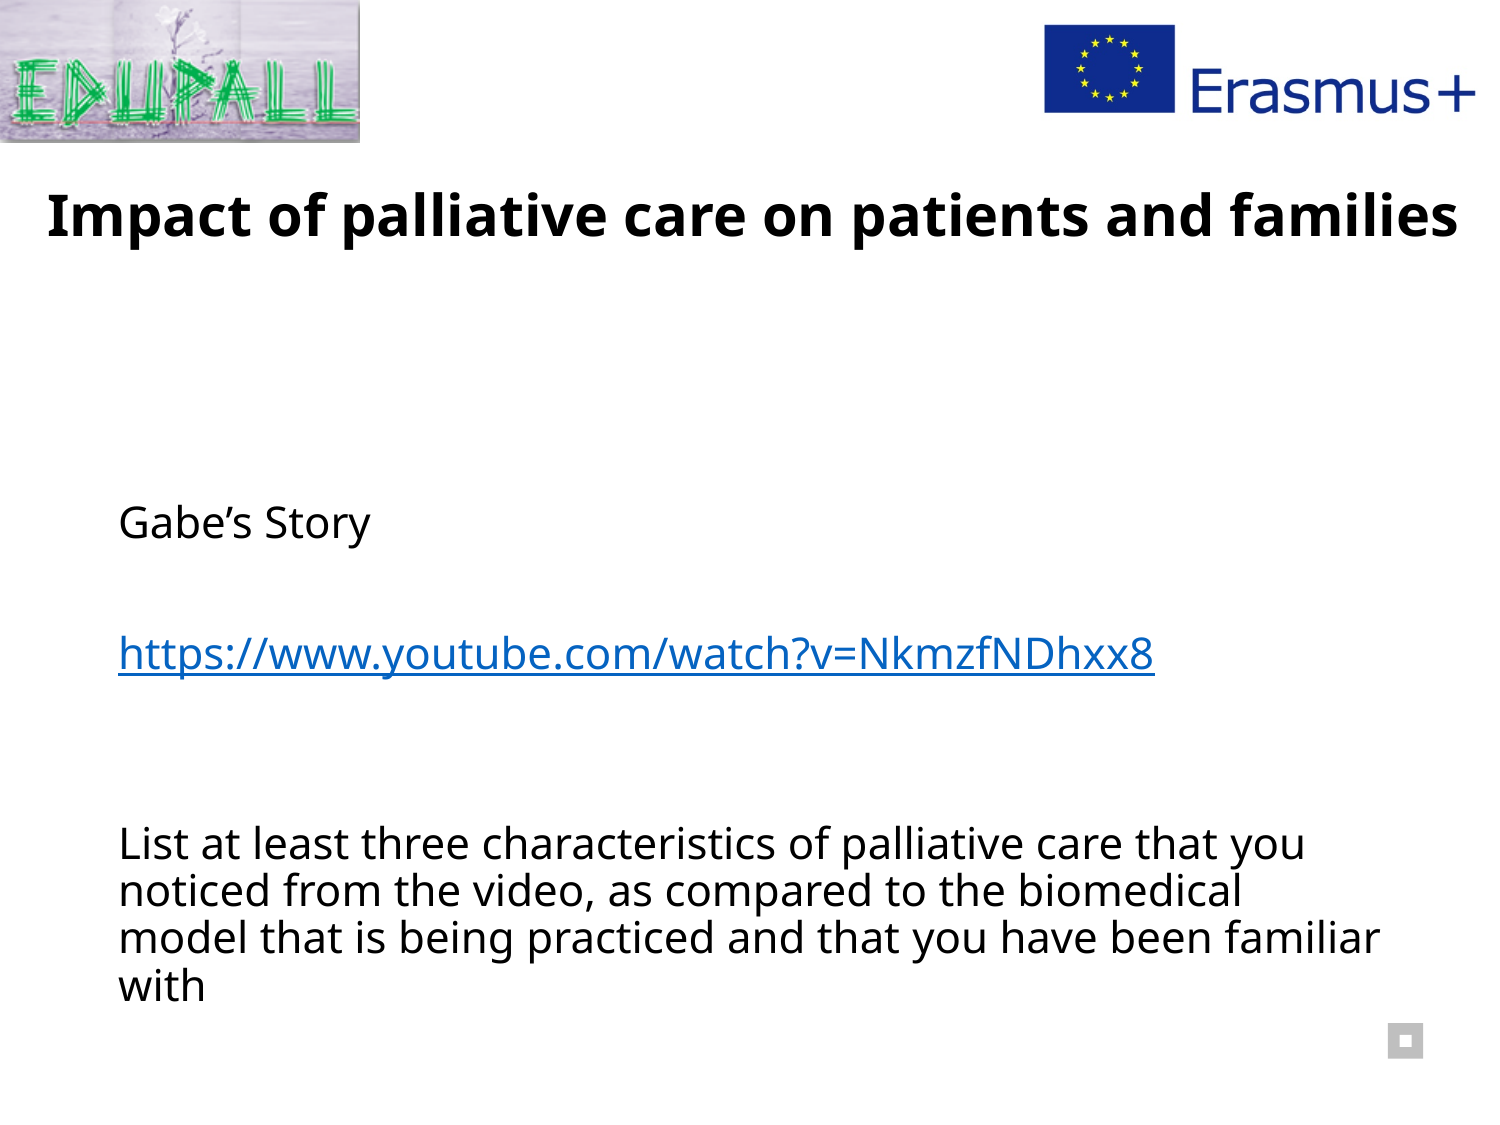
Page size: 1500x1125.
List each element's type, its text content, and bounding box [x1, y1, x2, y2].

title Impact of palliative care on patients and families [32, 148, 1481, 289]
picture [0, 0, 360, 143]
picture [1019, 0, 1500, 138]
list Gabe’s Story https://www.youtube.com/watch?v=NkmzfNDhxx8 List at least three characteristics of palliative care that you noticed from the video, as compared to the biomedical model that is being practiced and that you have been familiar with [103, 299, 1397, 1055]
